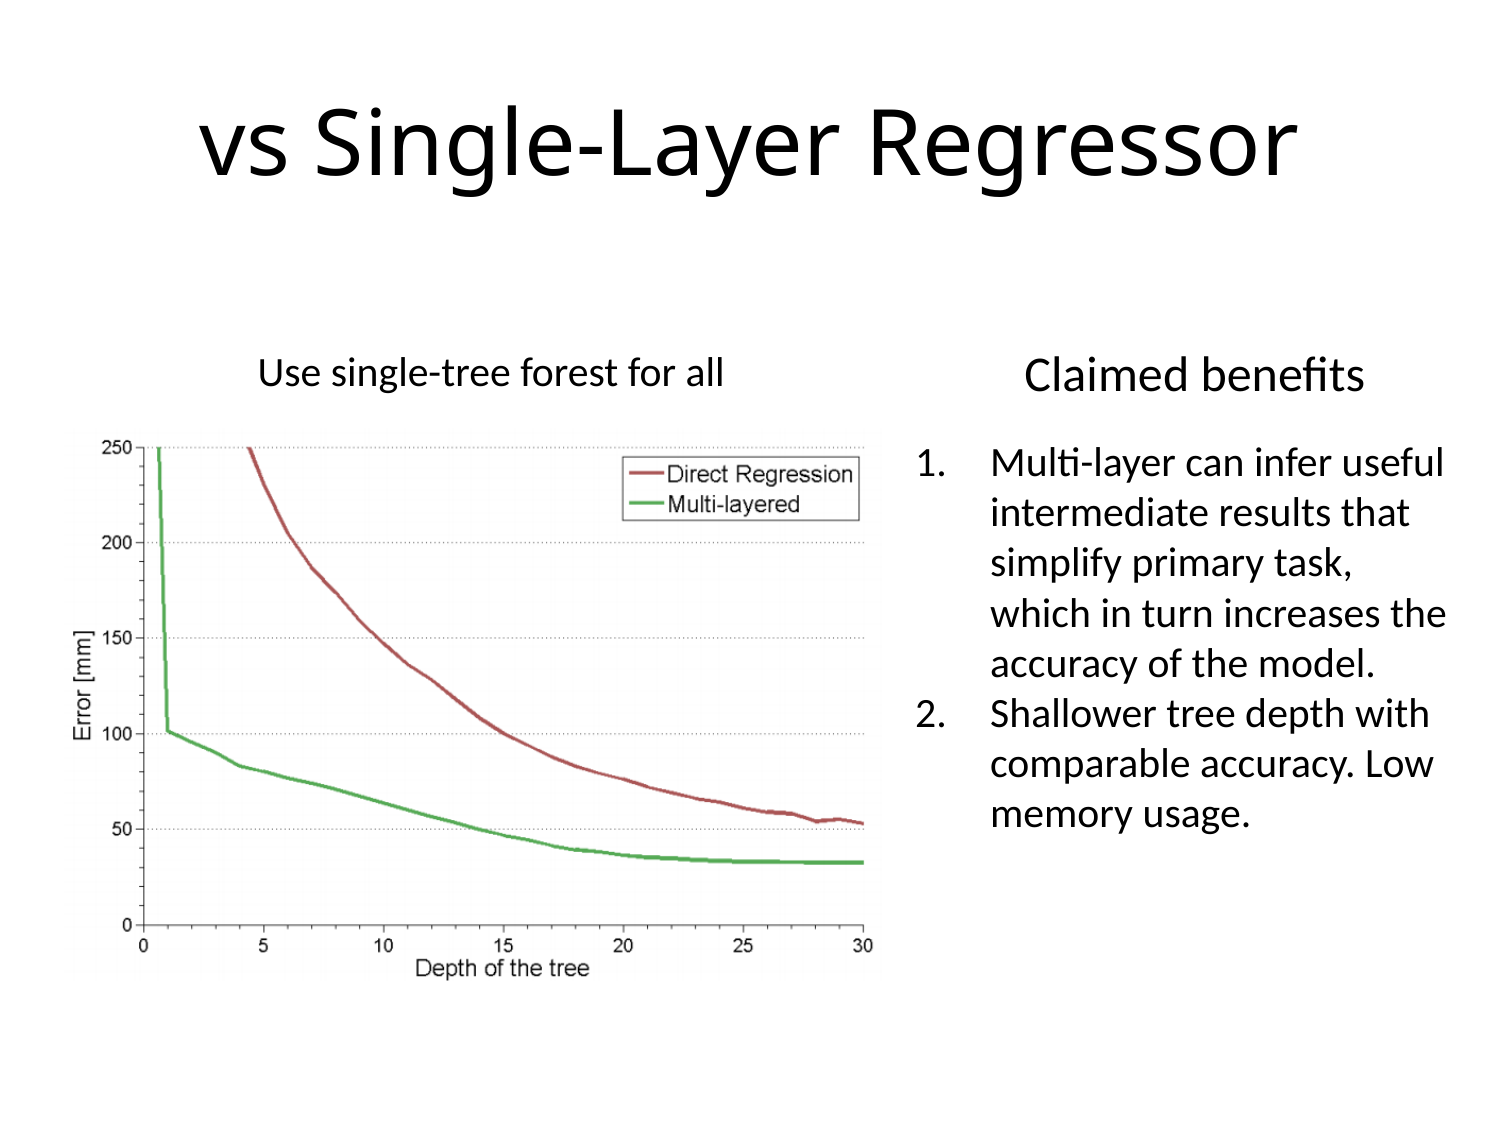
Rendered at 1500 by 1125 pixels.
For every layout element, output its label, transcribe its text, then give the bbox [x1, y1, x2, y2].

text_box Multi-layer can infer useful intermediate results that simplify primary task, which in turn increases the accuracy of the model. Shallower tree depth with comparable accuracy. Low memory usage. [904, 427, 1472, 843]
text_box Use single-tree forest for all [242, 337, 740, 402]
text_box Claimed benefits [1009, 333, 1381, 409]
picture [53, 424, 901, 989]
title vs Single-Layer Regressor [75, 45, 1425, 233]
